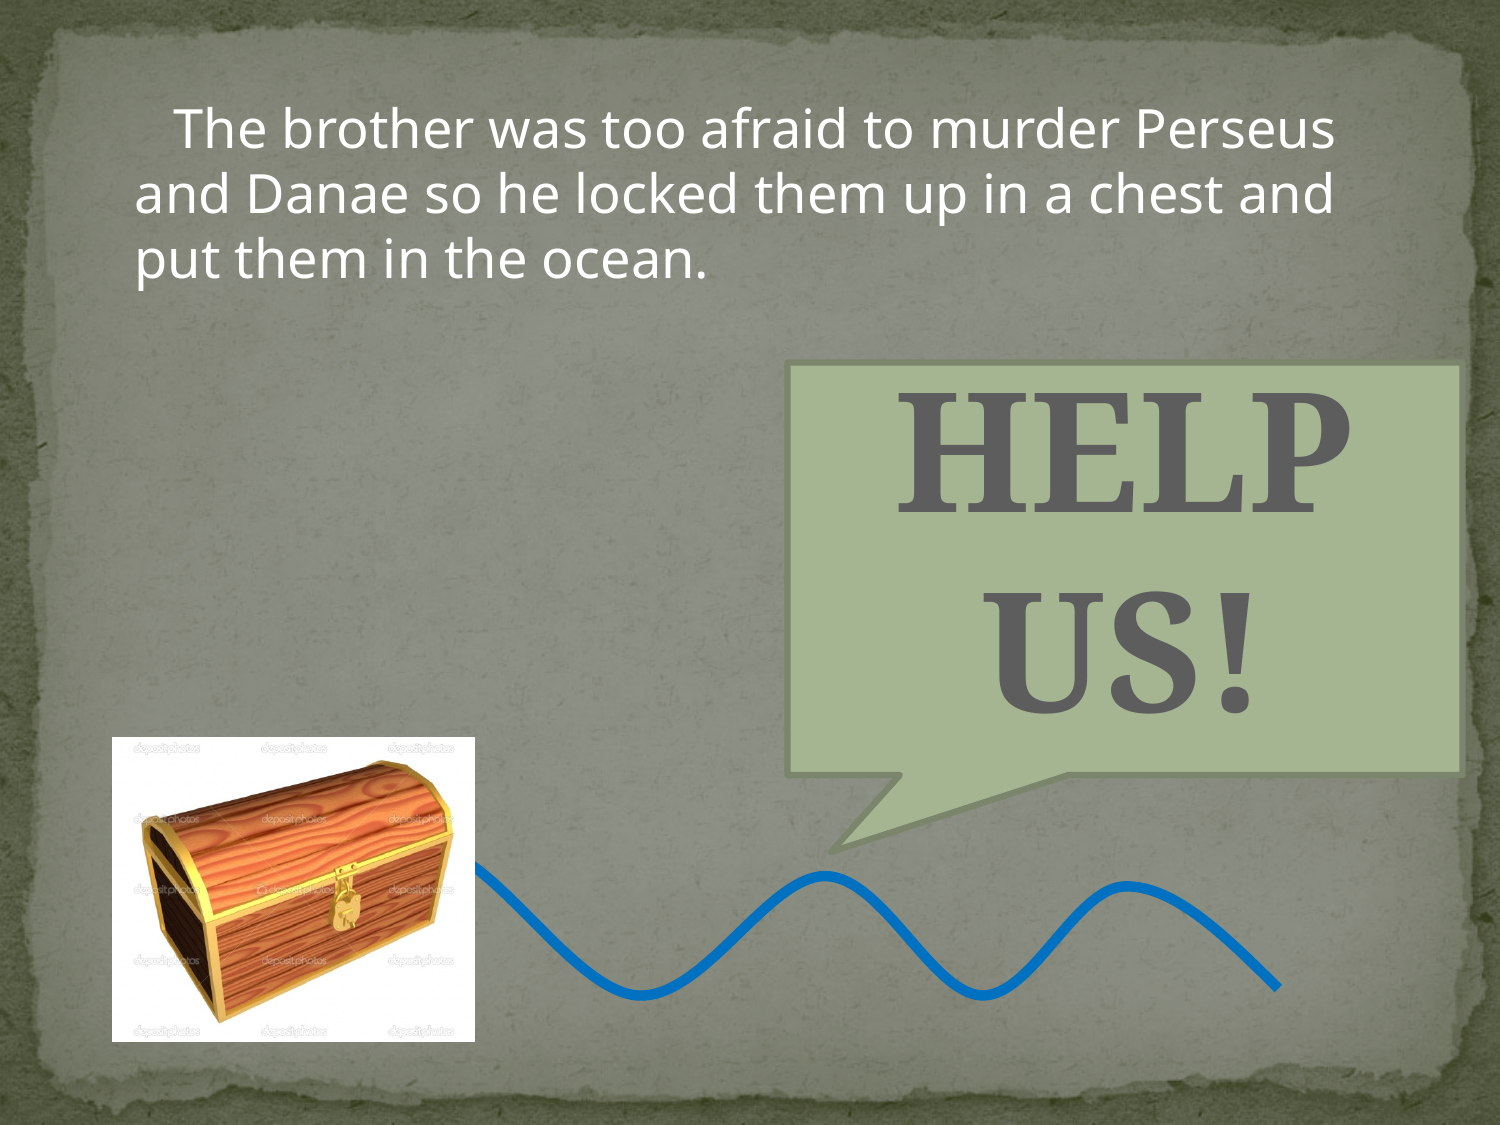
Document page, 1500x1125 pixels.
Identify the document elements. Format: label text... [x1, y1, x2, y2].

picture [112, 737, 475, 1042]
text_box HELP US! [784, 359, 1466, 855]
list The brother was too afraid to murder Perseus and Danae so he locked them up in a chest and put them in the ocean. [75, 87, 1425, 993]
text_box [483, 872, 1280, 1008]
